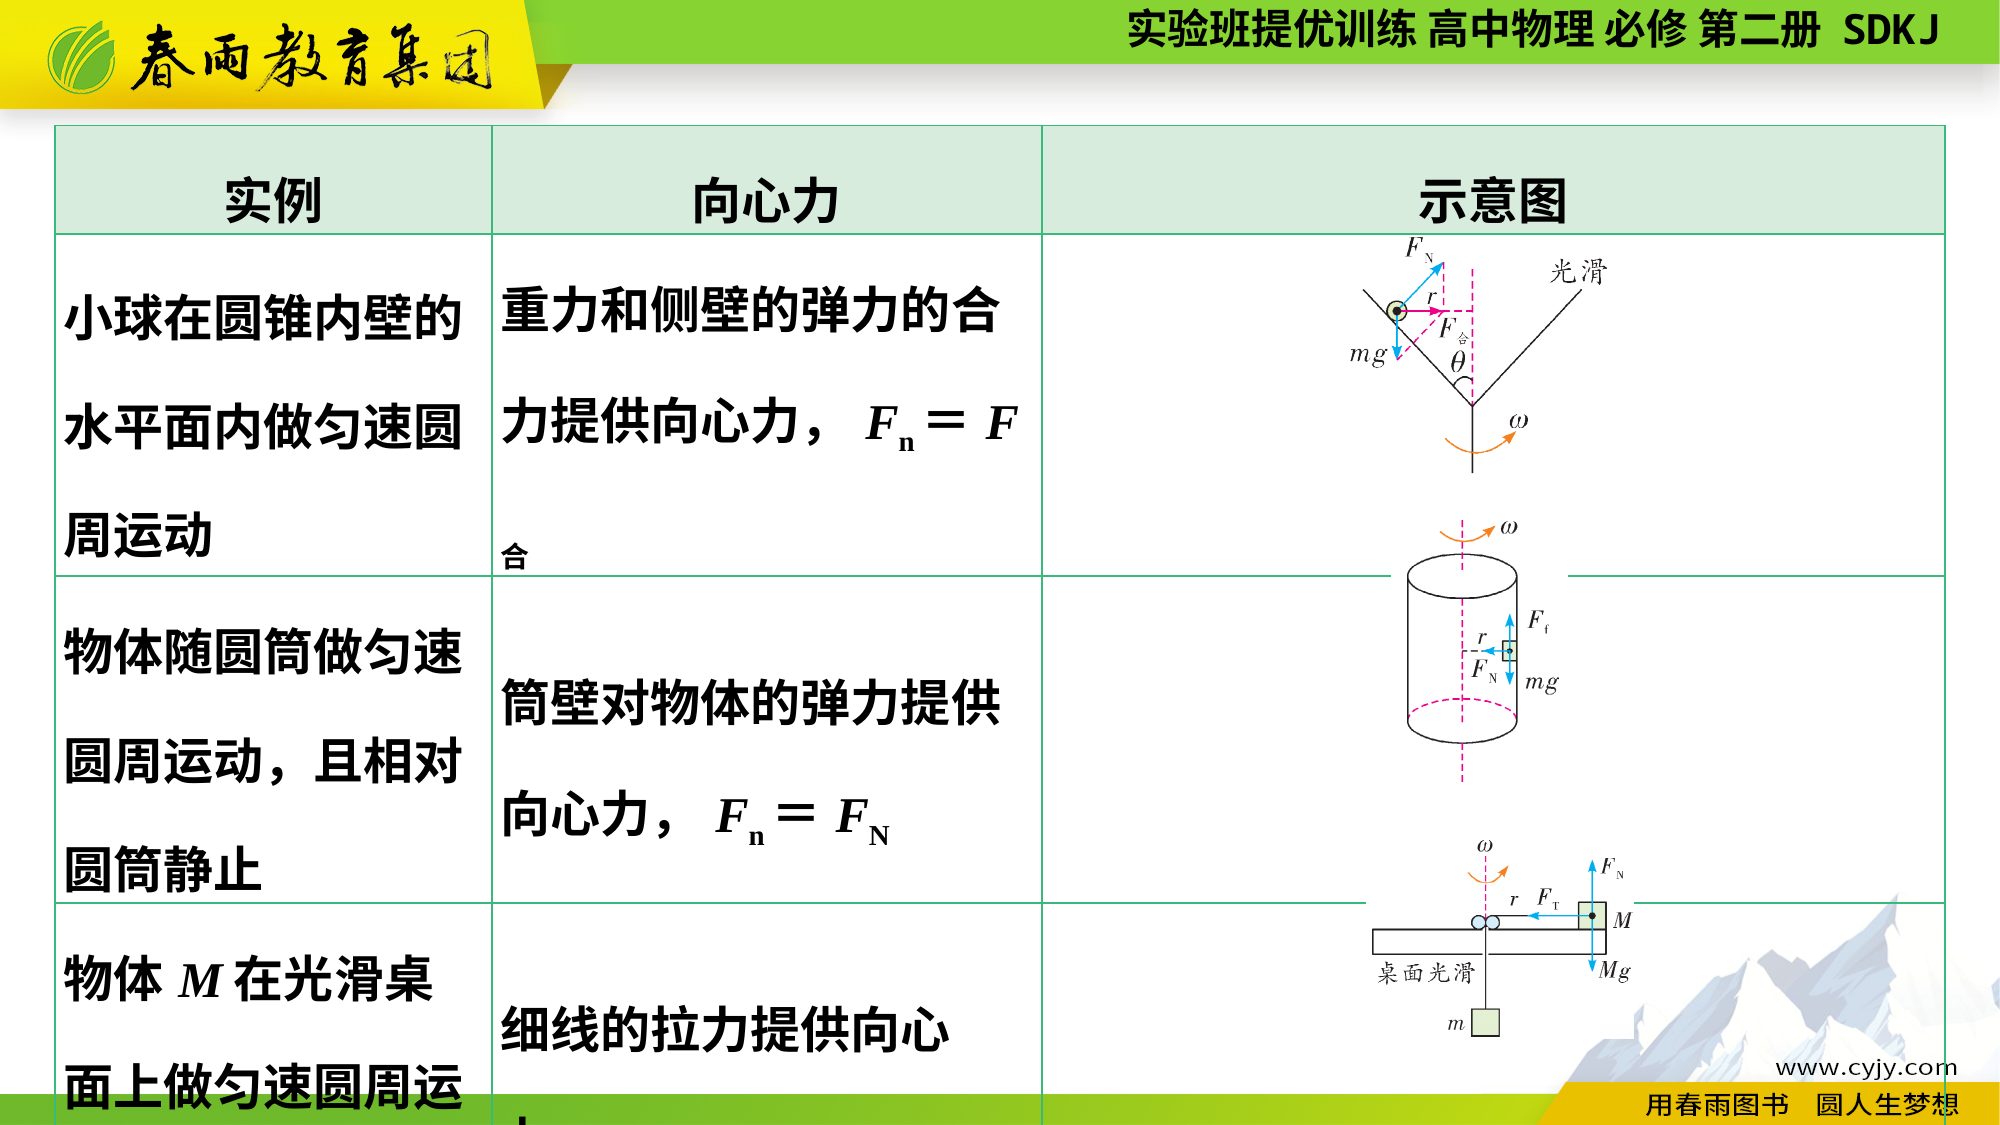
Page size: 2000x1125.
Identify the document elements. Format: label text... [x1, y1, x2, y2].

picture [1390, 514, 1568, 787]
table_cell [1043, 904, 1944, 1125]
table_cell [1043, 577, 1944, 902]
table_cell 筒壁对物体的弹力提供向心力，Fn＝FN [493, 577, 1041, 902]
table_cell 小球在圆锥内壁的水平面内做匀速圆周运动 [56, 235, 491, 575]
table_cell [1043, 235, 1944, 575]
table_cell 物体M在光滑桌面上做匀速圆周运动 [56, 904, 491, 1125]
table_header 实例 [56, 126, 491, 233]
table_cell 重力和侧壁的弹力的合力提供向心力，Fn＝F合 [493, 235, 1041, 575]
table_header 向心力 [493, 126, 1041, 233]
picture [1365, 833, 1634, 1039]
picture [0, 0, 2000, 1125]
picture [1342, 228, 1617, 480]
table_cell 物体随圆筒做匀速圆周运动，且相对圆筒静止 [56, 577, 491, 902]
table_header 示意图 [1043, 126, 1944, 233]
table_cell 细线的拉力提供向心力，Fn＝FT [493, 904, 1041, 1125]
